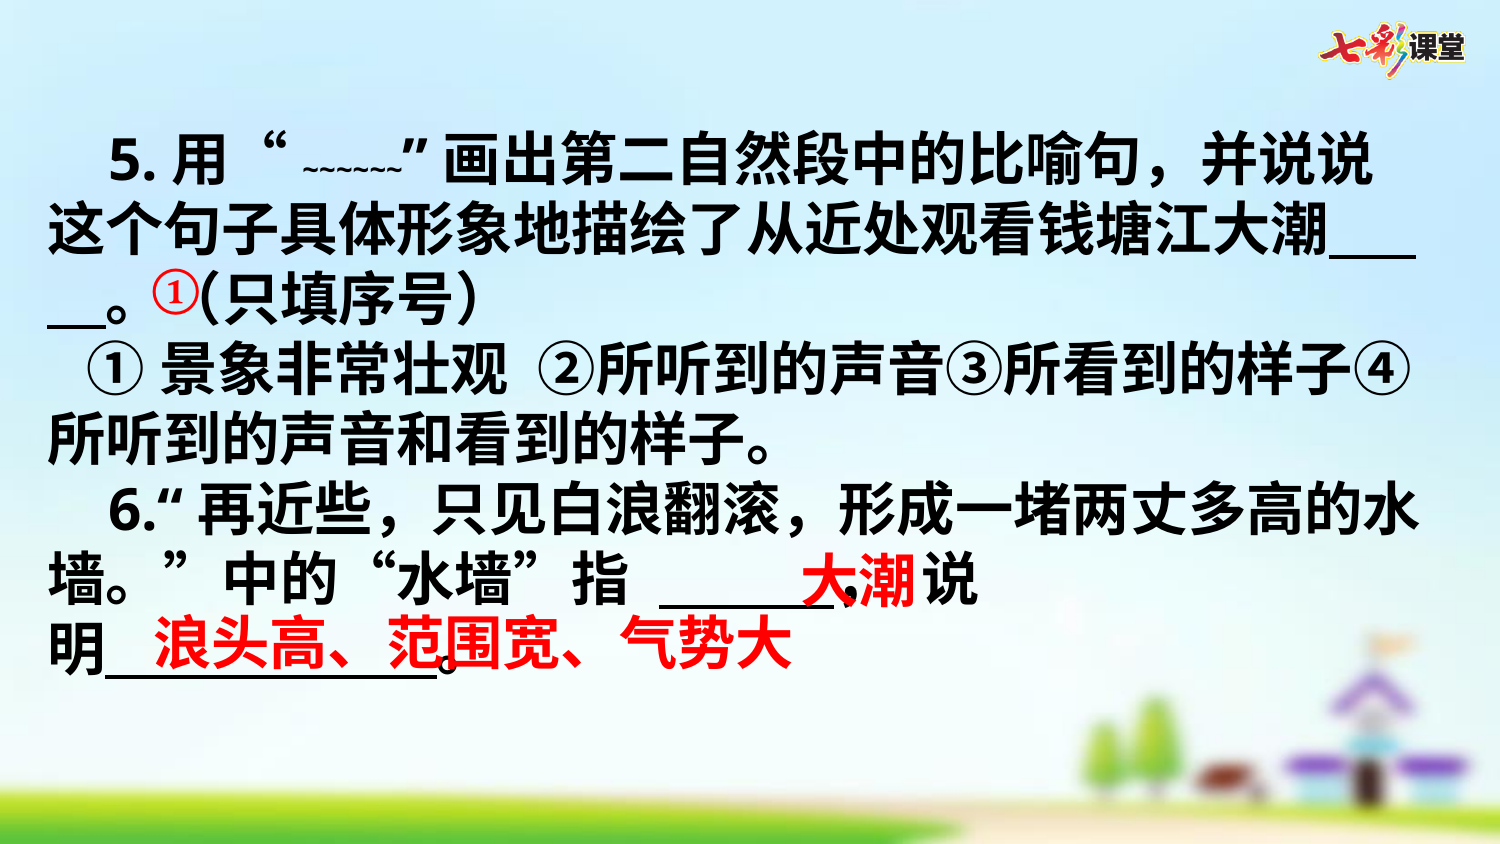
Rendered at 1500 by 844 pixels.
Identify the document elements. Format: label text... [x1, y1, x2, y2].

text_box 大潮 [785, 536, 975, 622]
picture [0, 0, 1500, 844]
text_box 浪头高、范围宽、气势大 [138, 599, 930, 684]
text_box 5.用“~~~~~~”画出第二自然段中的比喻句，并说说这个句子具体形象地描绘了从近处观看钱塘江大潮 。（只填序号） ①景象非常壮观 ②所听到的声音③所看到的样子④所听到的声音和看到的样子。 6.“再近些，只见白浪翻滚，形成一堵两丈多高的水墙。”中的“水墙”指 ， 说 明 。 [32, 114, 1444, 760]
text_box ① [135, 244, 227, 330]
